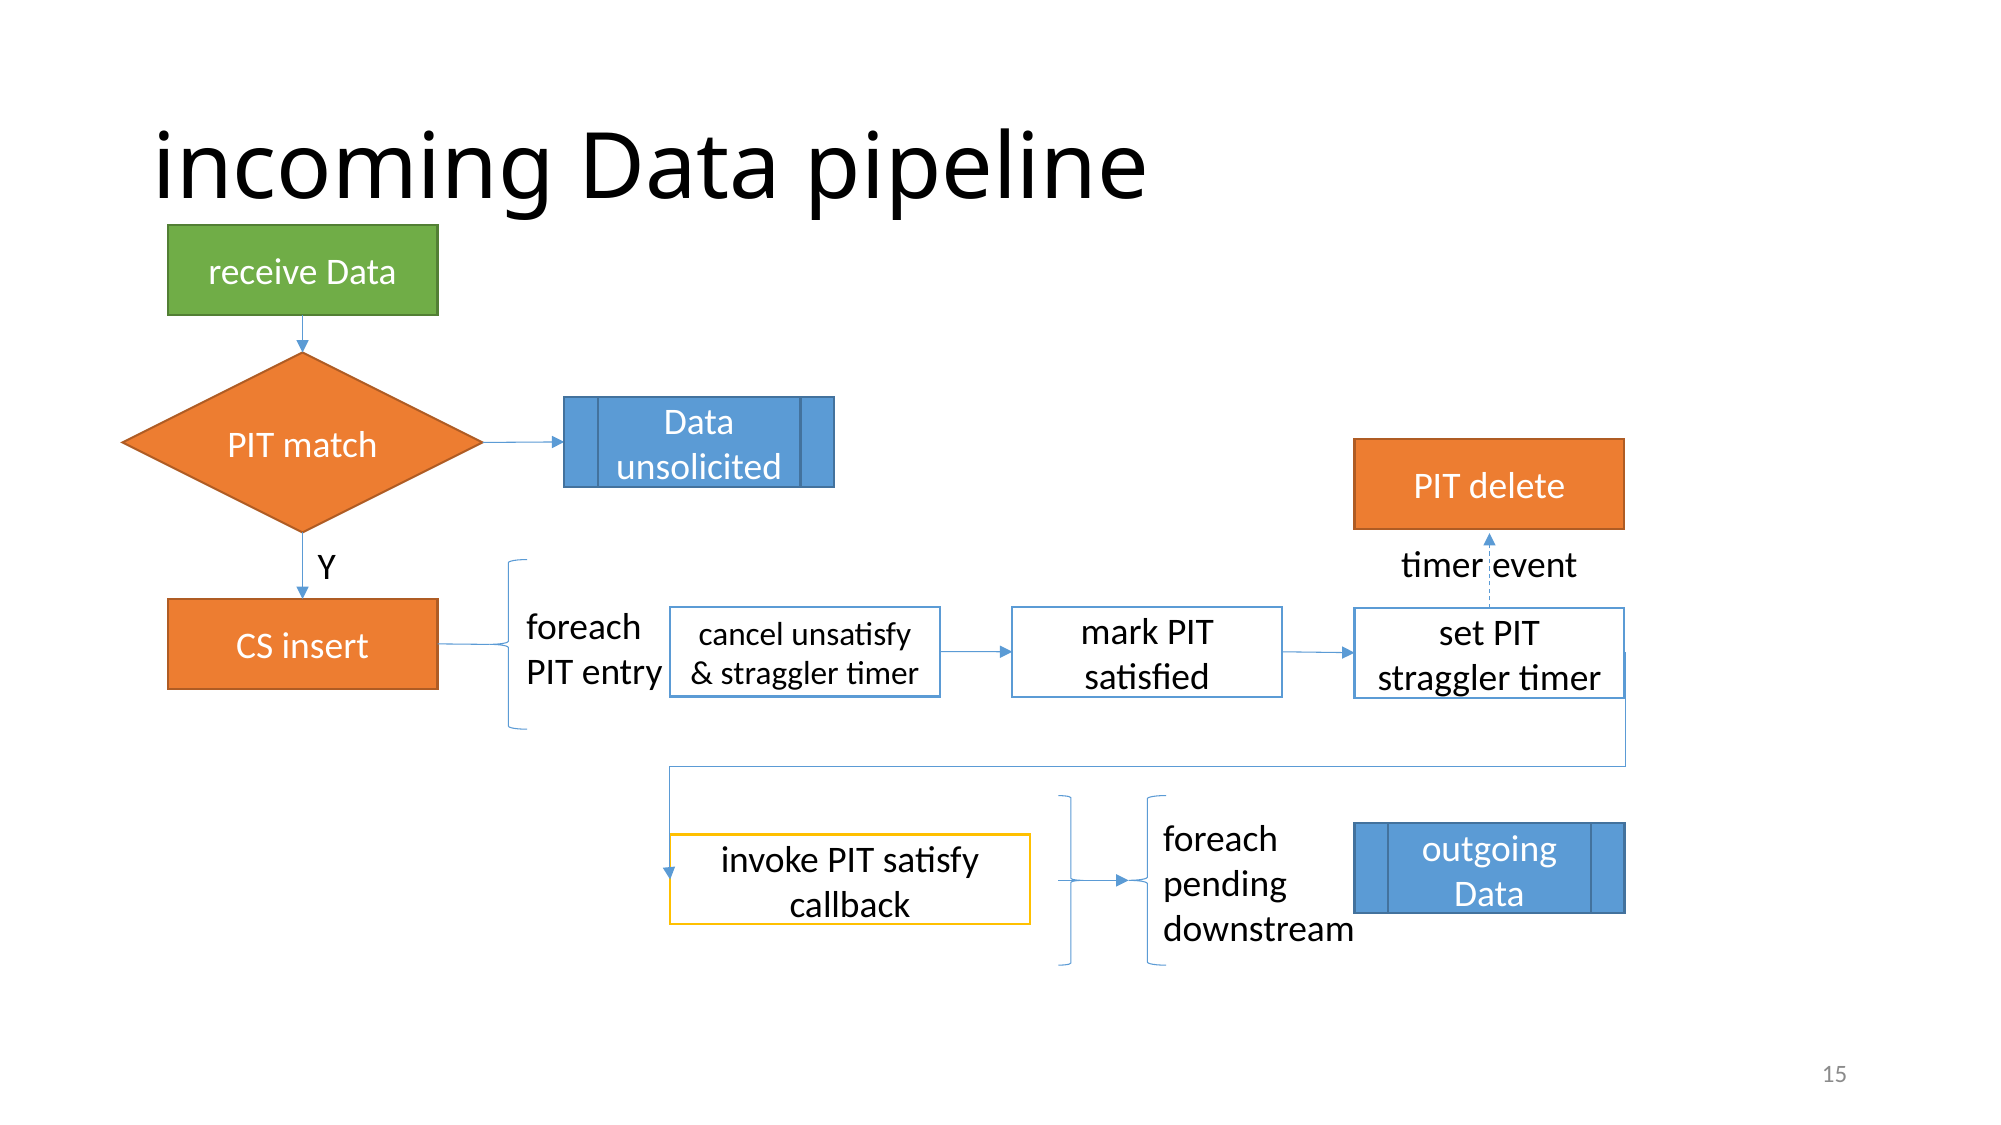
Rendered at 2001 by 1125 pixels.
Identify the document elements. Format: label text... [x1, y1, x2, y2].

text_box timer event [1490, 533, 1593, 593]
text_box cancel unsatisfy & straggler timer [678, 606, 941, 652]
text_box timer event [1386, 533, 1489, 593]
text_box PIT match [120, 352, 484, 534]
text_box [670, 652, 1625, 880]
text_box invoke PIT satisfy callback [669, 880, 1031, 925]
text_box Data unsolicited [563, 396, 835, 488]
text_box mark PIT satisfied [1011, 606, 1283, 652]
text_box CS insert [167, 598, 439, 690]
slide_number 15 [1412, 1042, 1863, 1103]
text_box [1129, 880, 1167, 966]
title incoming Data pipeline [137, 59, 1863, 278]
text_box receive Data [167, 224, 439, 316]
text_box foreach PIT entry [511, 594, 678, 700]
text_box set PIT straggler timer [1353, 607, 1625, 652]
text_box PIT delete [1353, 438, 1625, 530]
text_box outgoing Data [1371, 822, 1626, 914]
text_box foreach pending downstream [1148, 880, 1371, 957]
text_box Y [303, 534, 351, 595]
text_box [1058, 881, 1080, 966]
text_box [490, 559, 528, 730]
